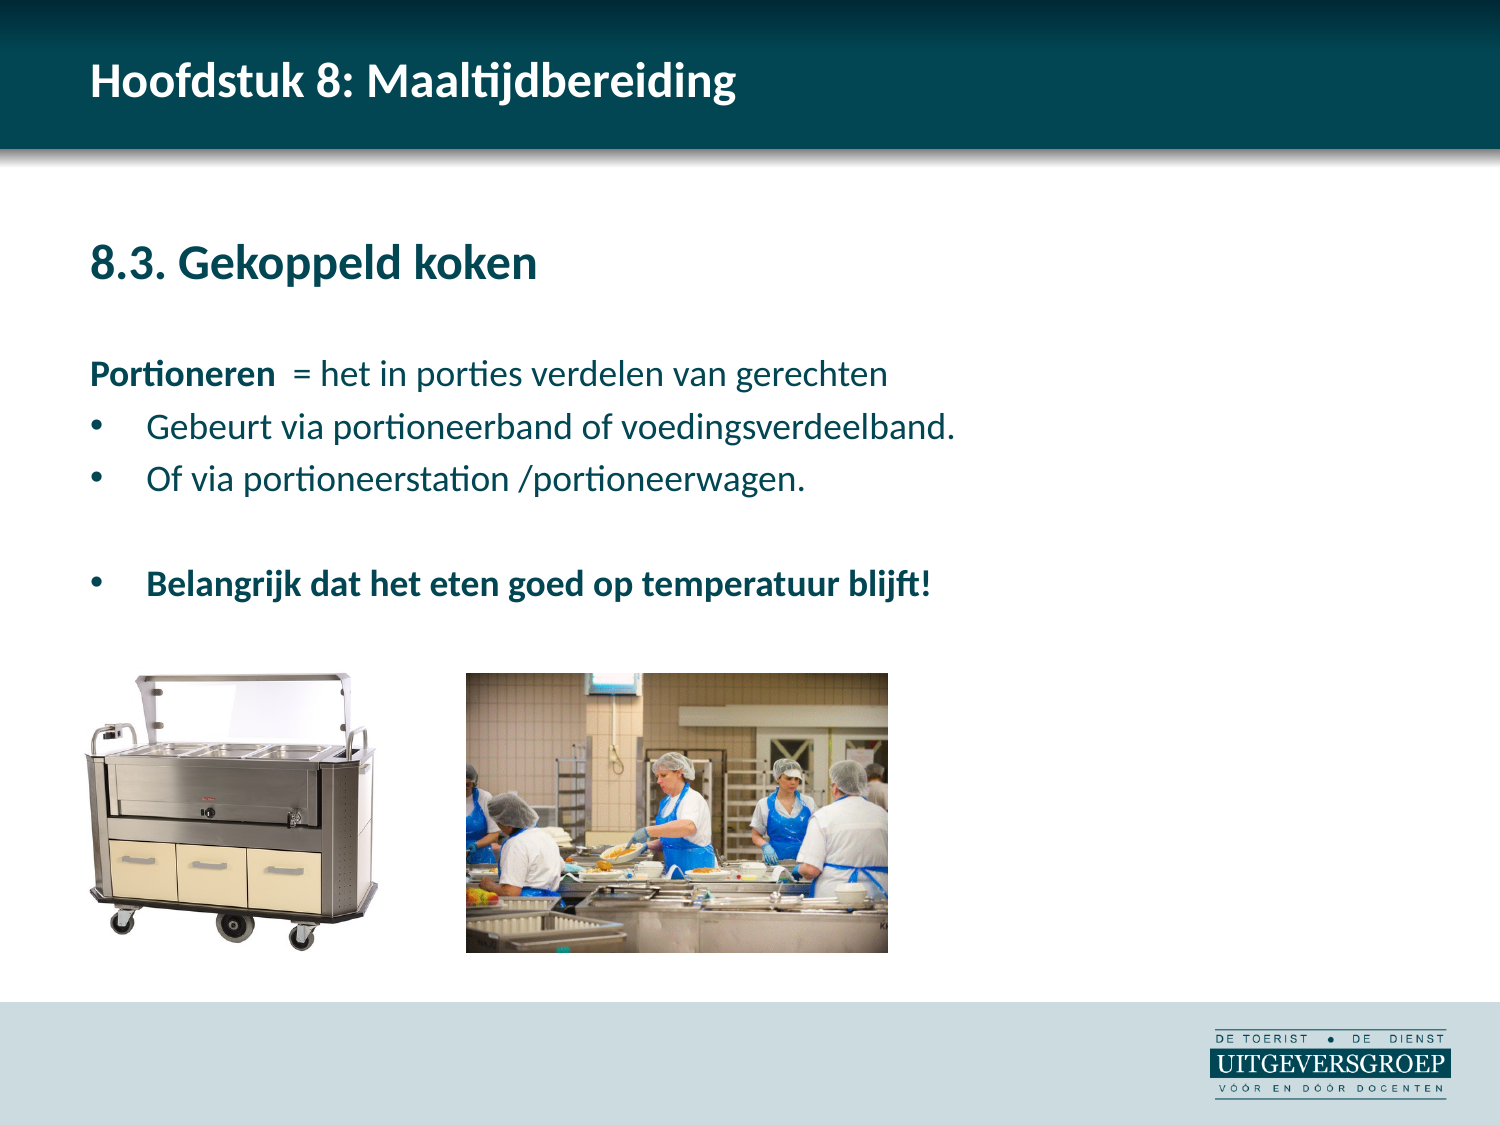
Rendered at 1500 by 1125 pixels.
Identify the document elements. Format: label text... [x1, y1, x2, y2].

picture [64, 656, 408, 966]
picture [1210, 1021, 1451, 1106]
list 8.3. Gekoppeld koken Portioneren = het in porties verdelen van gerechten Gebeurt via portioneerband of voedingsverdeelband. Of via portioneerstation /portioneerwagen. Belangrijk dat het eten goed op temperatuur blijft! [75, 221, 1425, 965]
picture [466, 672, 888, 953]
title Hoofdstuk 8: Maaltijdbereiding [75, 0, 1425, 172]
